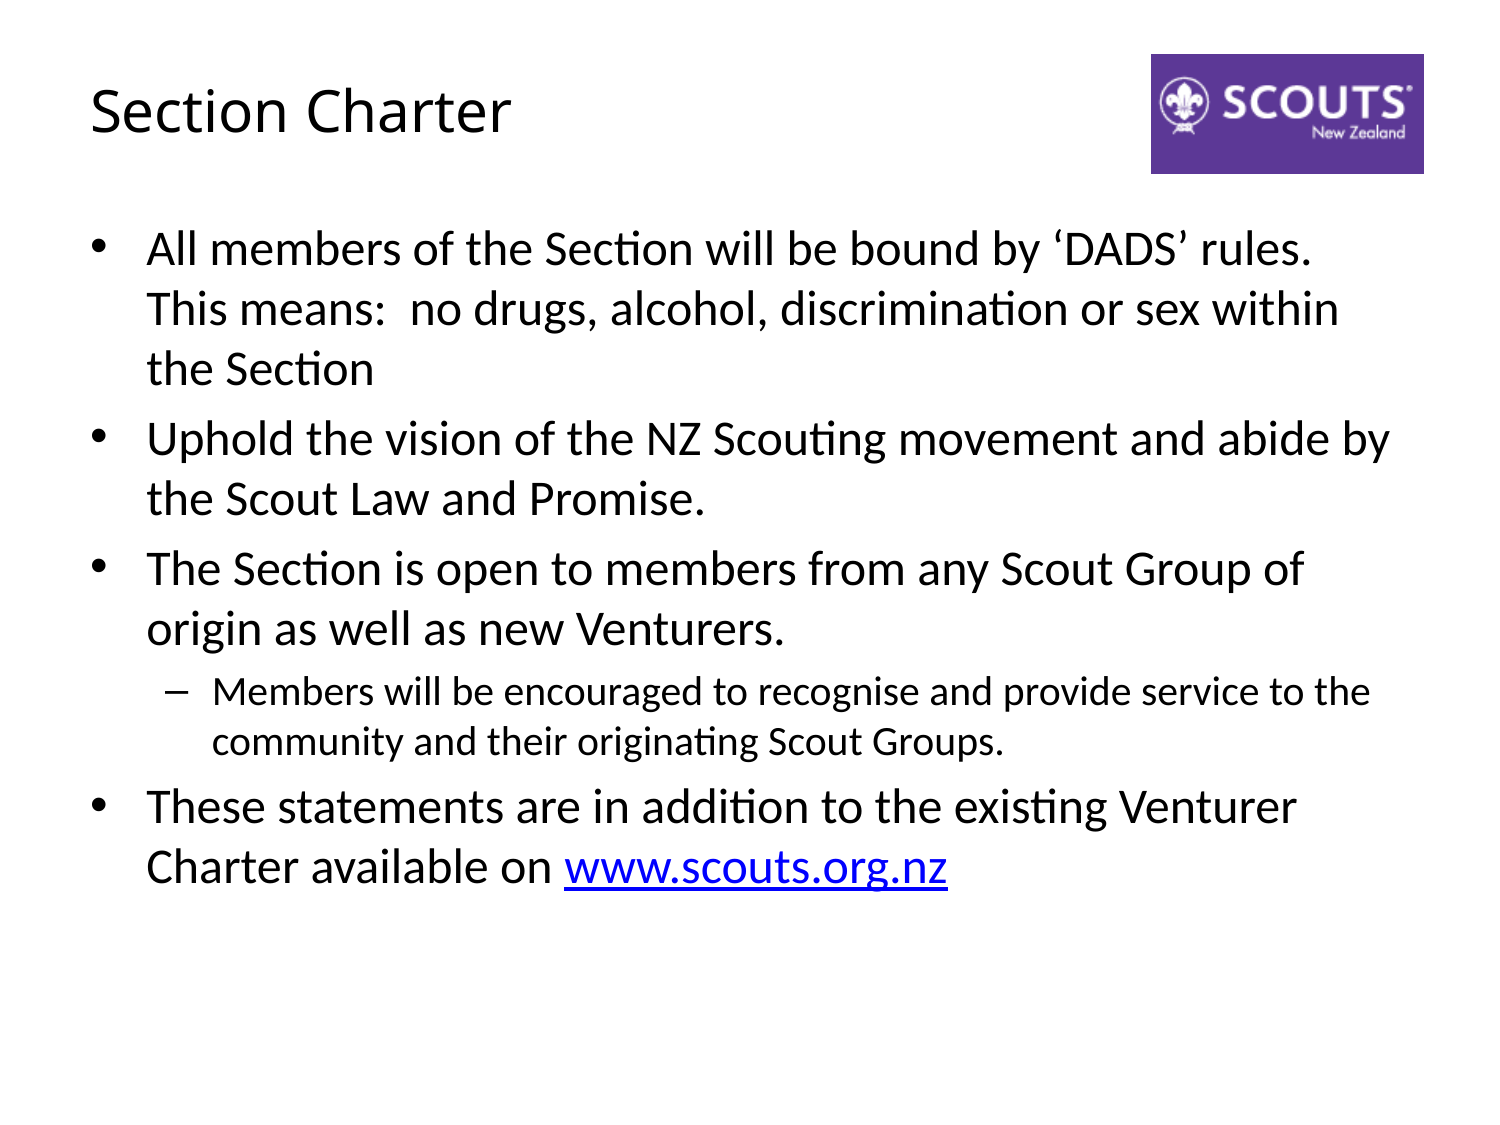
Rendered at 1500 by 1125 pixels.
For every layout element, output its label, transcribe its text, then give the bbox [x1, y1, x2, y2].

list All members of the Section will be bound by ‘DADS’ rules. This means: no drugs, alcohol, discrimination or sex within the Section Uphold the vision of the NZ Scouting movement and abide by the Scout Law and Promise. The Section is open to members from any Scout Group of origin as well as new Venturers. Members will be encouraged to recognise and provide service to the community and their originating Scout Groups. These statements are in addition to the existing Venturer Charter available on www.scouts.org.nz [75, 208, 1425, 1005]
title Section Charter [75, 45, 1425, 174]
picture [1151, 54, 1424, 174]
